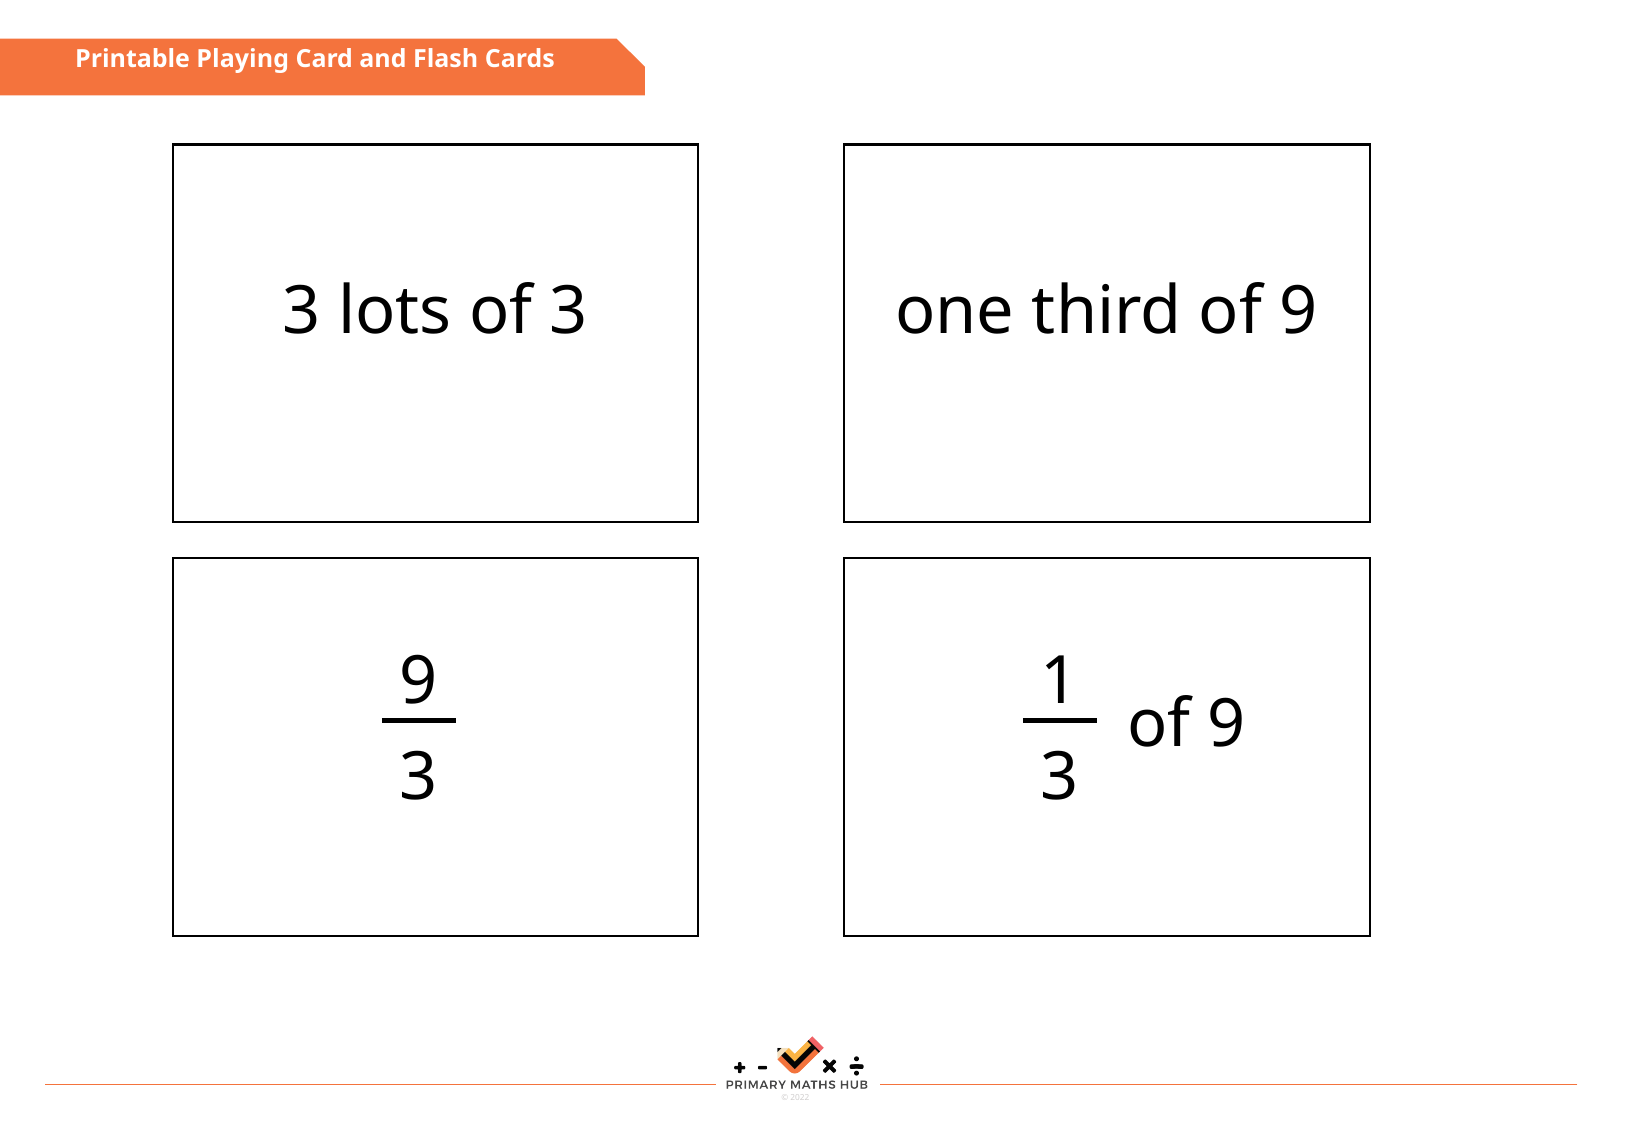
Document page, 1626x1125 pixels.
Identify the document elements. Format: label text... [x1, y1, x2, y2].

text_box one third of 9 [844, 259, 1370, 355]
text_box [843, 557, 1371, 937]
table_header 9 [382, 625, 456, 718]
text_box [172, 557, 699, 937]
picture [722, 1034, 872, 1094]
text_box Printable Playing Card and Flash Cards [0, 37, 646, 97]
text_box [843, 143, 1371, 523]
table_cell 3 [382, 723, 456, 815]
table_cell 3 [1023, 723, 1097, 815]
text_box 3 lots of 3 [172, 259, 699, 355]
text_box © 2022 [720, 1084, 870, 1110]
text_box [172, 143, 699, 259]
text_box of 9 [1103, 672, 1270, 767]
table_header 1 [1023, 625, 1097, 718]
text_box [172, 355, 699, 523]
